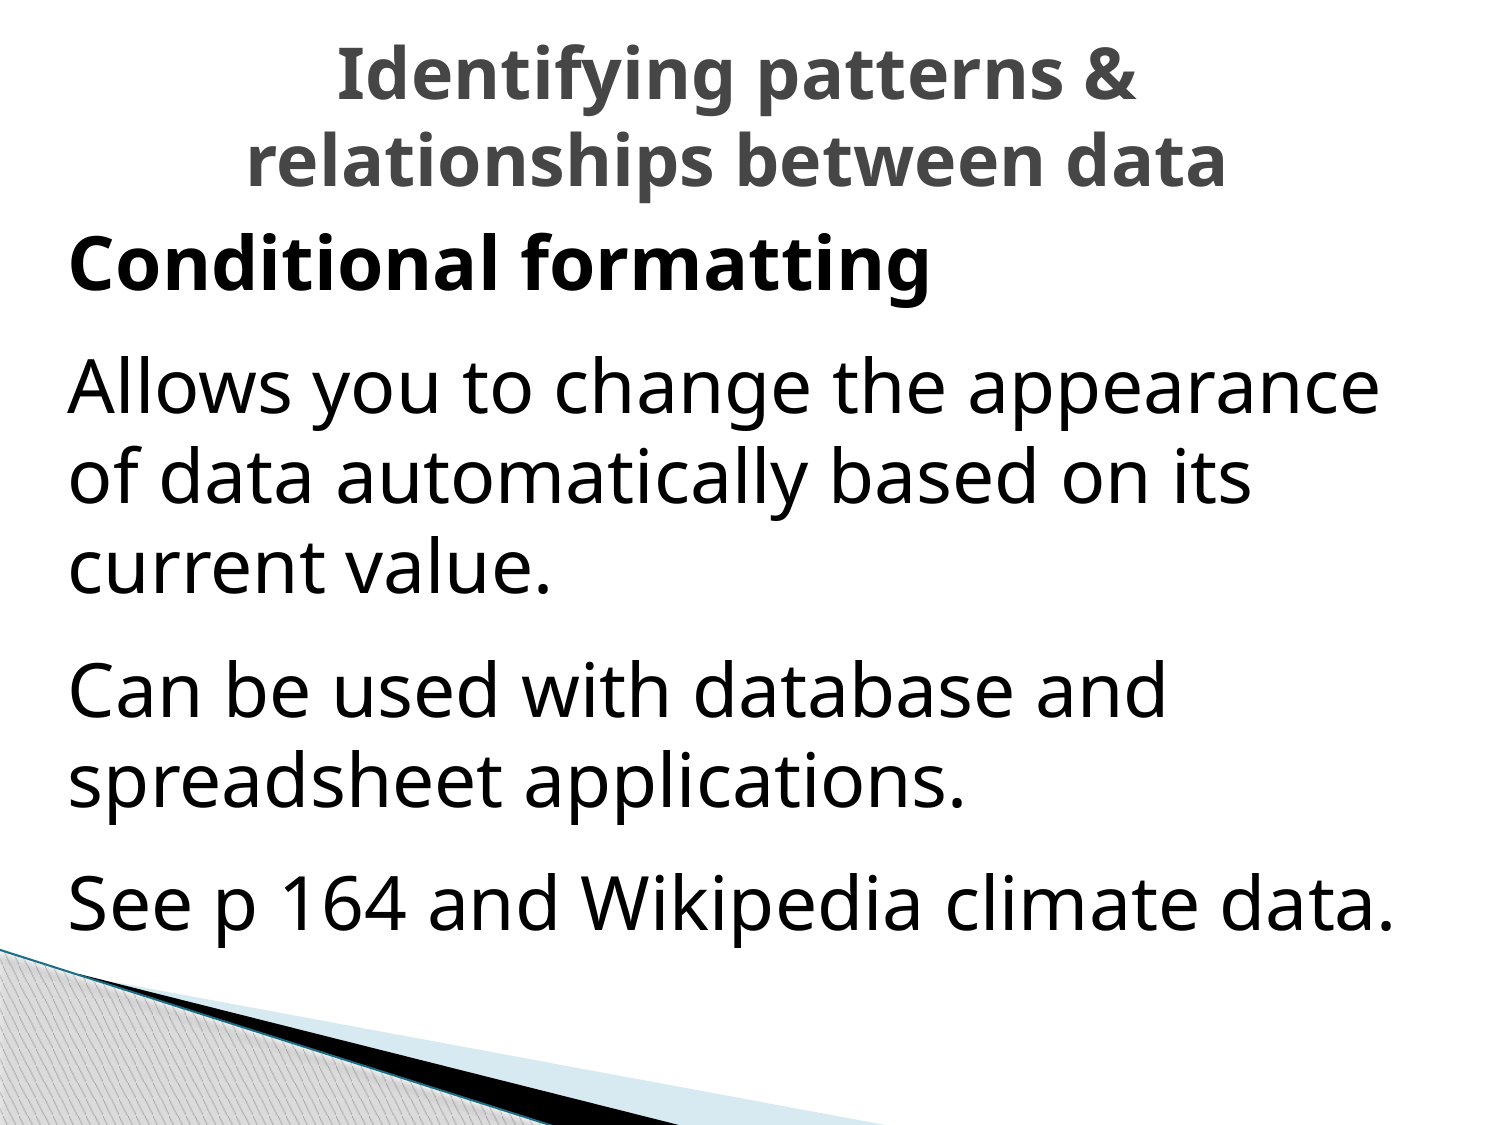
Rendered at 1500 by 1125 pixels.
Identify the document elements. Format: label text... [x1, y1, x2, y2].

title Identifying patterns & relationships between data [100, 20, 1376, 209]
list Conditional formatting Allows you to change the appearance of data automatically based on its current value. Can be used with database and spreadsheet applications. See p 164 and Wikipedia climate data. [53, 208, 1459, 1125]
